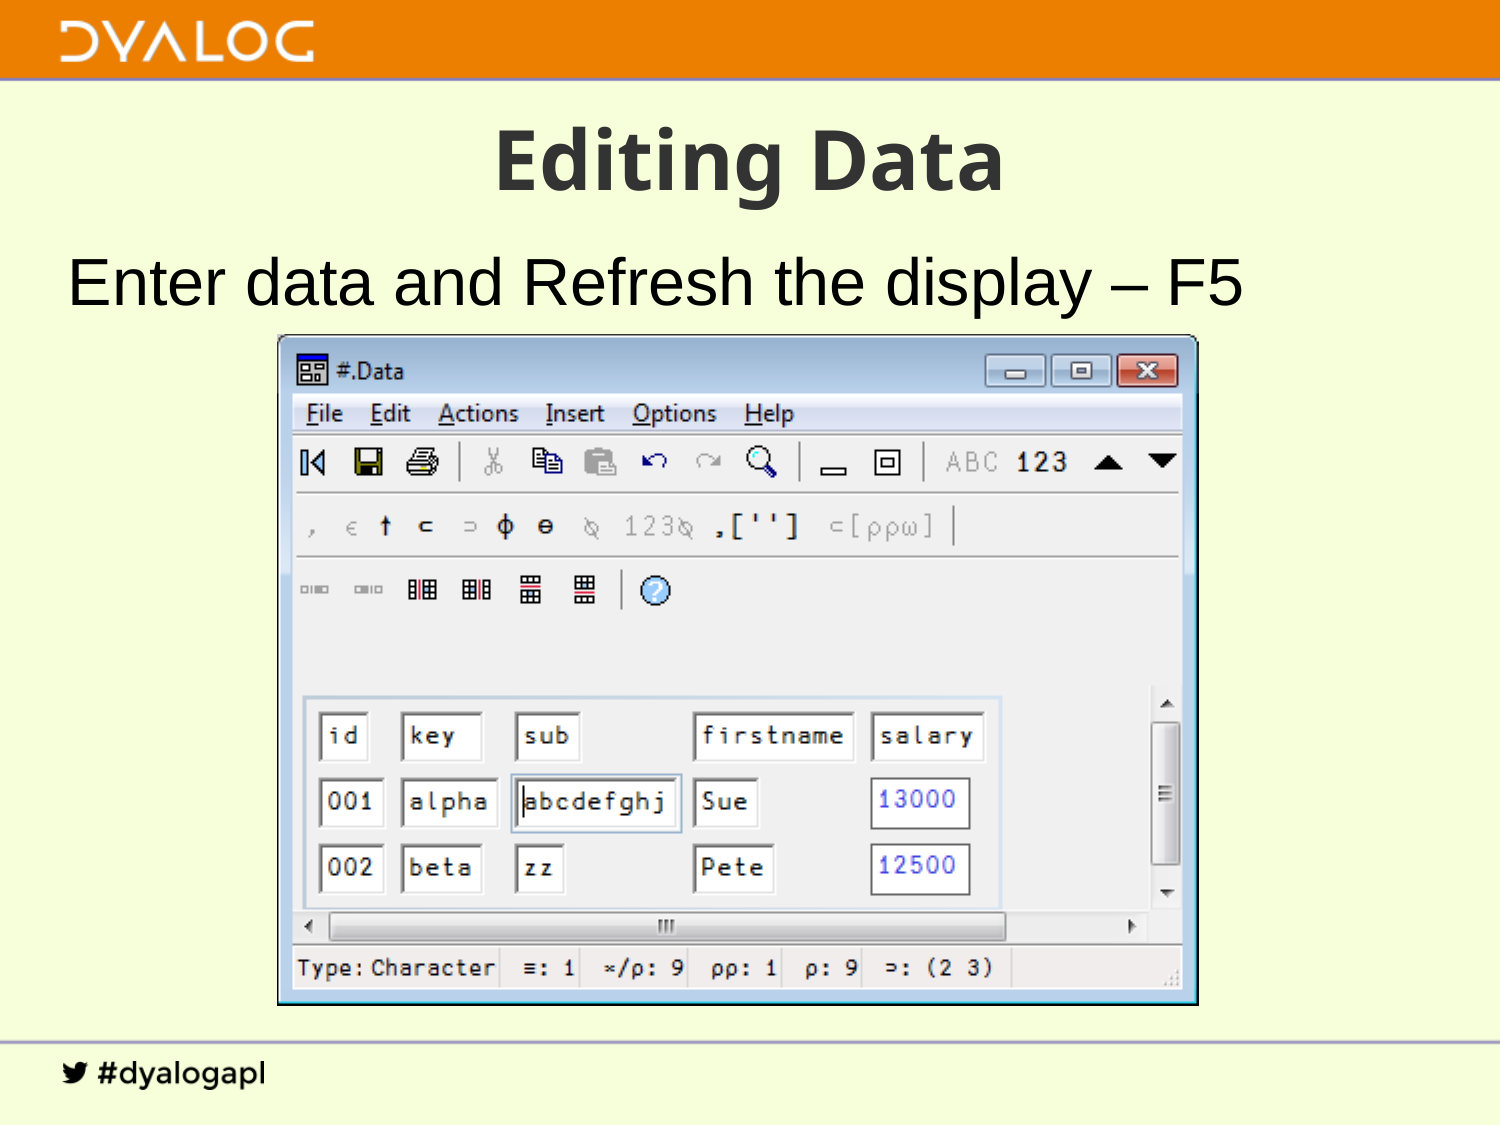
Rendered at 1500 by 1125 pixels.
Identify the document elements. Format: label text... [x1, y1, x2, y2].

title Editing Data [112, 99, 1388, 268]
picture [0, 0, 1500, 1125]
subtitle Enter data and Refresh the display – F5 [53, 231, 1483, 866]
